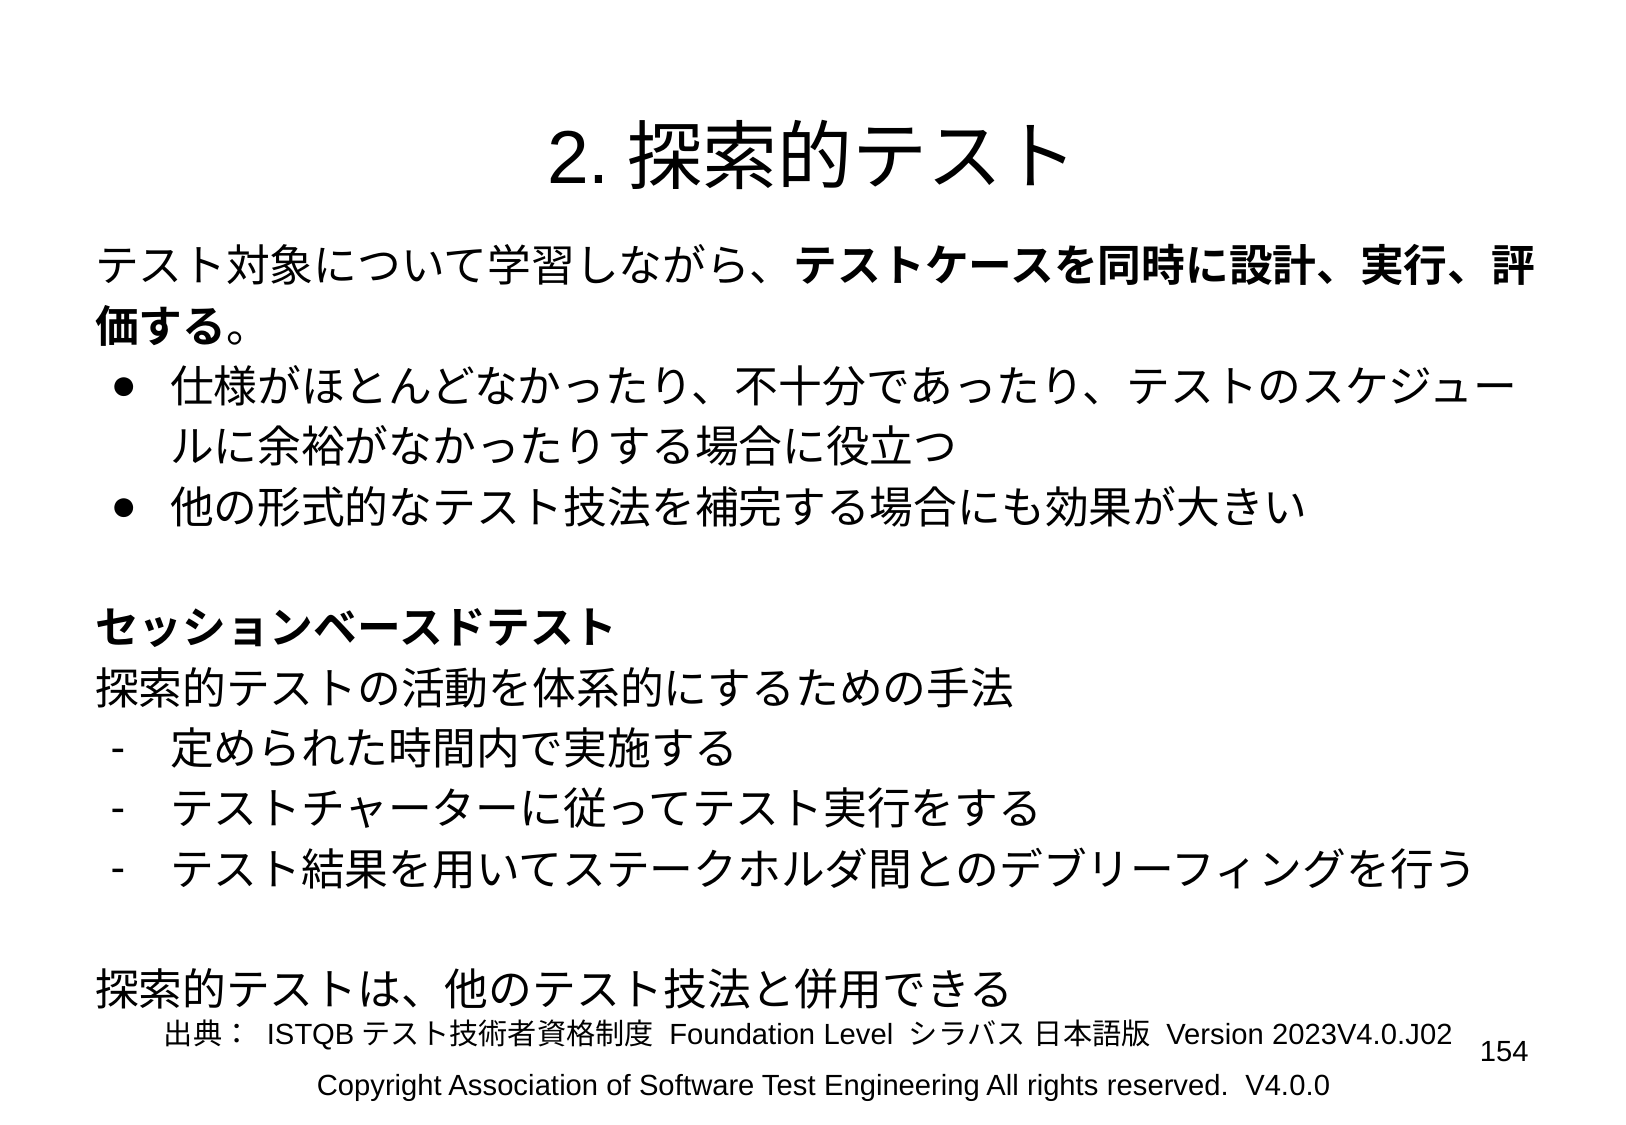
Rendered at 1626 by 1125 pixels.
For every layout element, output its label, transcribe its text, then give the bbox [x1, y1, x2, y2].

title 2.探索的テスト [81, 60, 1544, 222]
slide_number ‹#› [1415, 1058, 1544, 1103]
list テスト対象について学習しながら、テストケースを同時に設計、実行、評価する。 仕様がほとんどなかったり、不十分であったり、テストのスケジュールに余裕がなかったりする場合に役立つ 他の形式的なテスト技法を補完する場合にも効果が大きい セッションベースドテスト 探索的テストの活動を体系的にするための手法 定められた時間内で実施する テストチャーターに従ってテスト実行をする テスト結果を用いてステークホルダ間とのデブリーフィングを行う 探索的テストは、他のテスト技法と併用できる [79, 222, 1569, 1019]
text_box 出典： ISTQBテスト技術者資格制度 Foundation Level シラバス 日本語版 Version 2023V4.0.J02 [44, 1008, 1573, 1058]
footer Copyright Association of Software Test Engineering All rights reserved. V4.0.0 [233, 1058, 1415, 1103]
